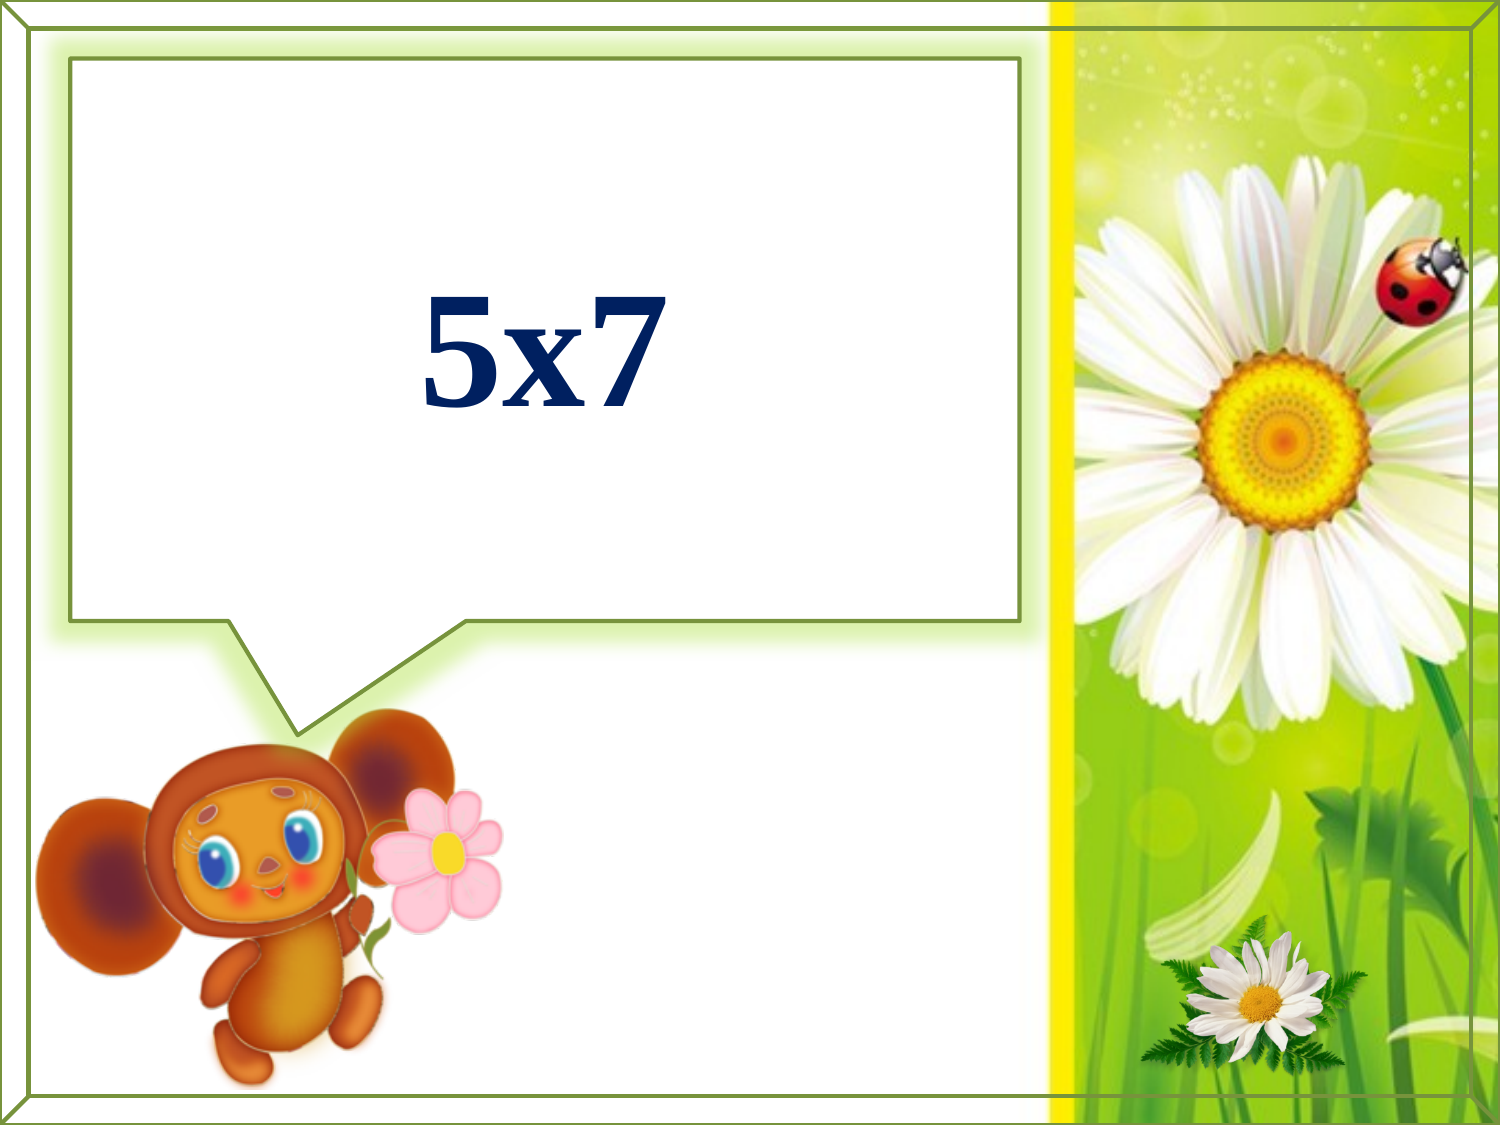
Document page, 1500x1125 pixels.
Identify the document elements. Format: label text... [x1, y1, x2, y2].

picture [6, 1098, 1494, 1123]
picture [6, 2, 1493, 26]
picture [31, 31, 1469, 1094]
text_box 5х7 [68, 56, 1022, 706]
picture [1473, 6, 1498, 1119]
picture [2, 6, 26, 1118]
